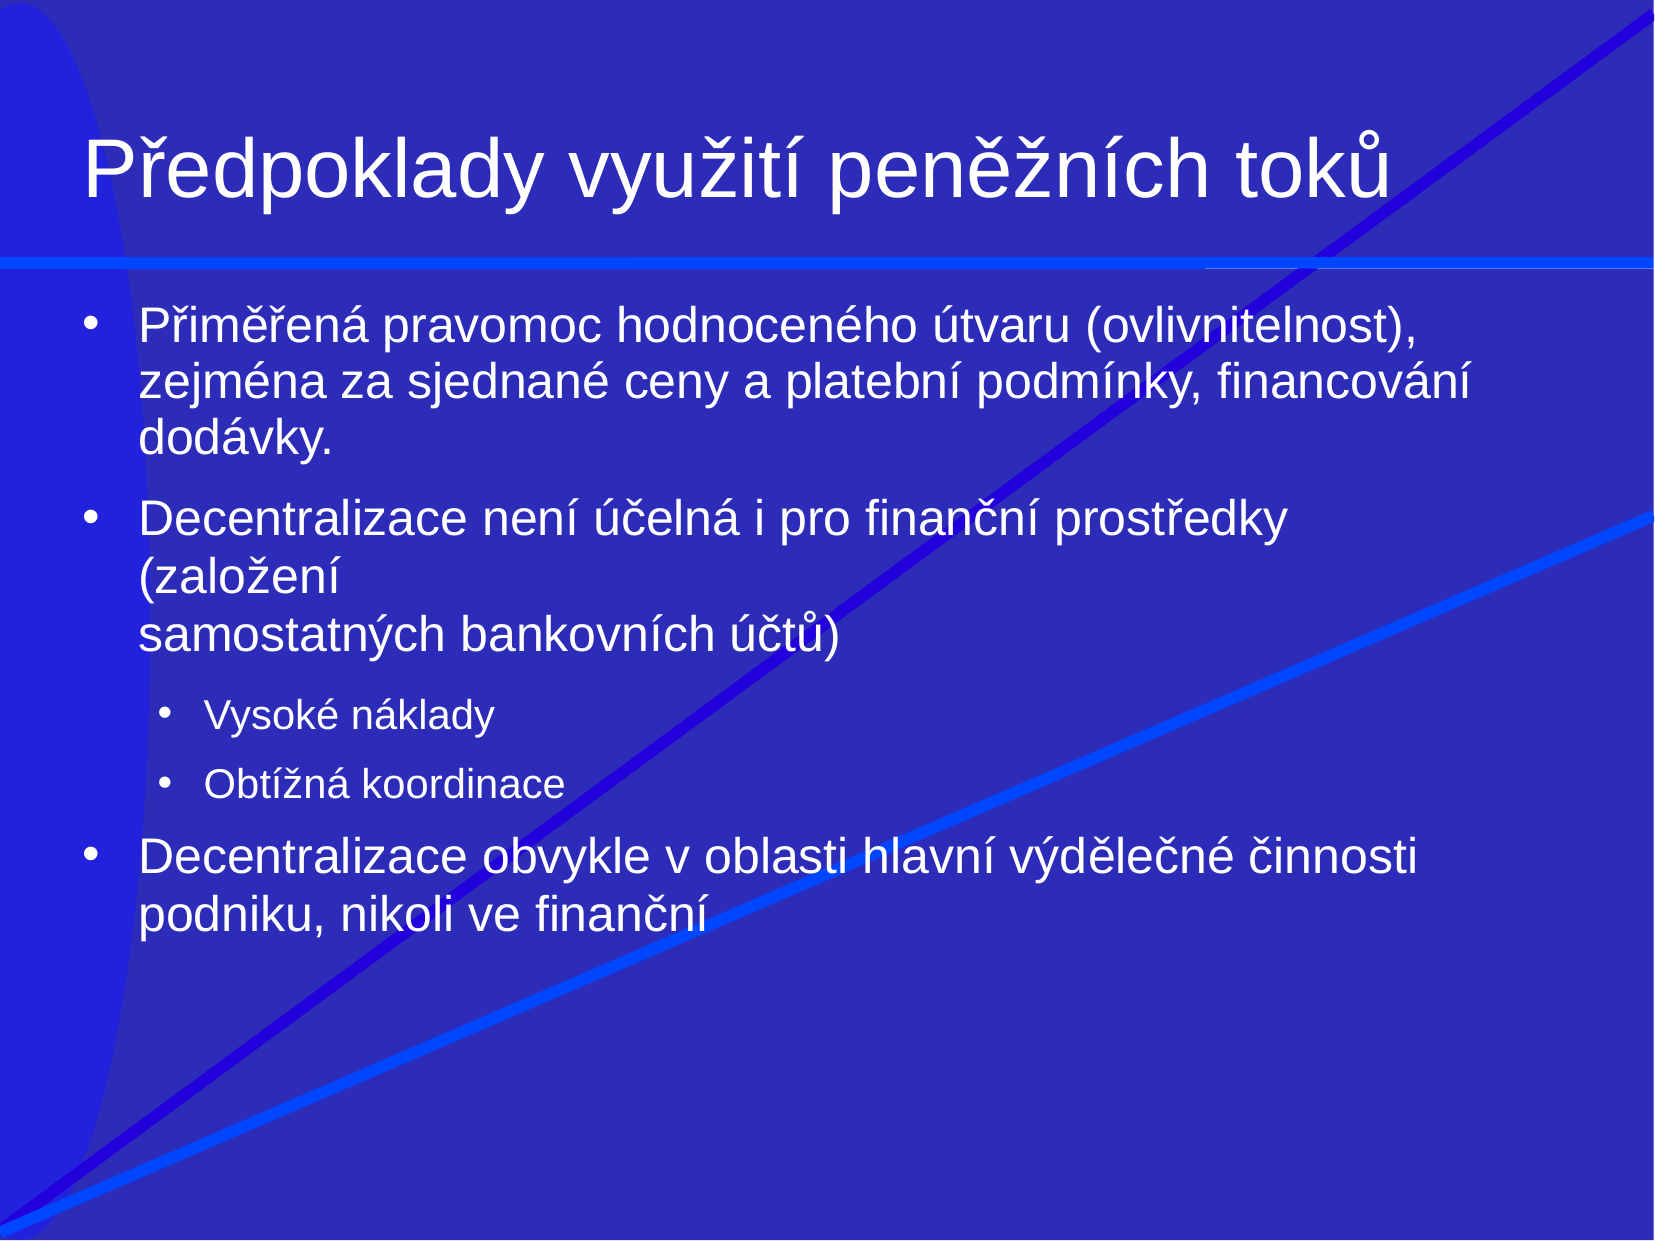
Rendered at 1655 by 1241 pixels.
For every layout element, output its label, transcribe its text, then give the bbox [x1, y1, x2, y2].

text_box Přiměřená pravomoc hodnoceného útvaru (ovlivnitelnost), zejména za sjednané ceny a platební podmínky, financování dodávky. Decentralizace není účelná i pro finanční prostředky (založení samostatných bankovních účtů) Vysoké náklady Obtížná koordinace Decentralizace obvykle v oblasti hlavní výdělečné činnosti podniku, nikoli ve finanční [80, 296, 1508, 942]
title Předpoklady využití peněžních toků [80, 67, 1574, 321]
